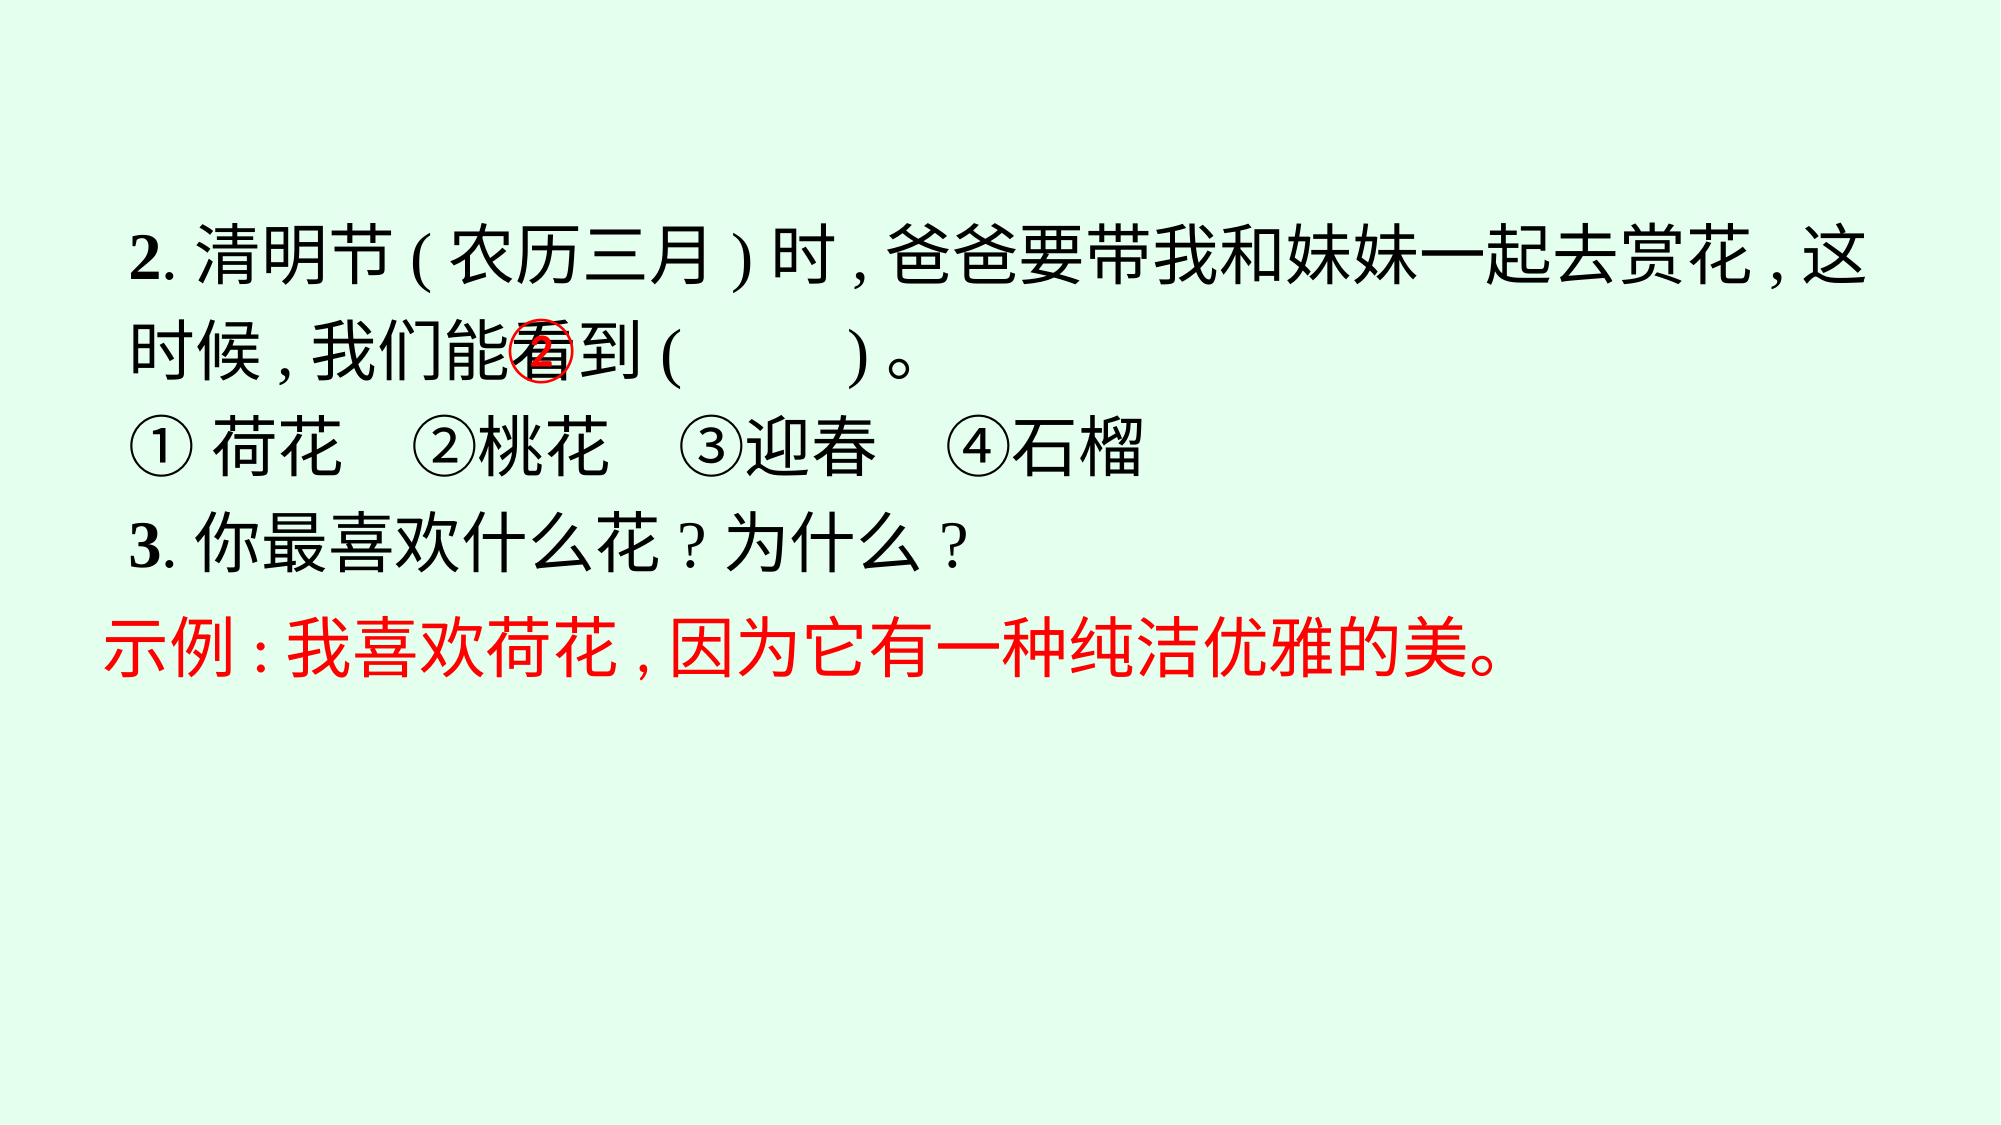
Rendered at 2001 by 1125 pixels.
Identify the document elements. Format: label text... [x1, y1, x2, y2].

text_box ② [483, 282, 602, 393]
text_box 示例:我喜欢荷花,因为它有一种纯洁优雅的美。 [87, 582, 1551, 693]
text_box 2.清明节(农历三月)时,爸爸要带我和妹妹一起去赏花,这时候,我们能看到( )。 ①荷花 ②桃花 ③迎春 ④石榴 3.你最喜欢什么花?为什么? [113, 189, 1887, 588]
